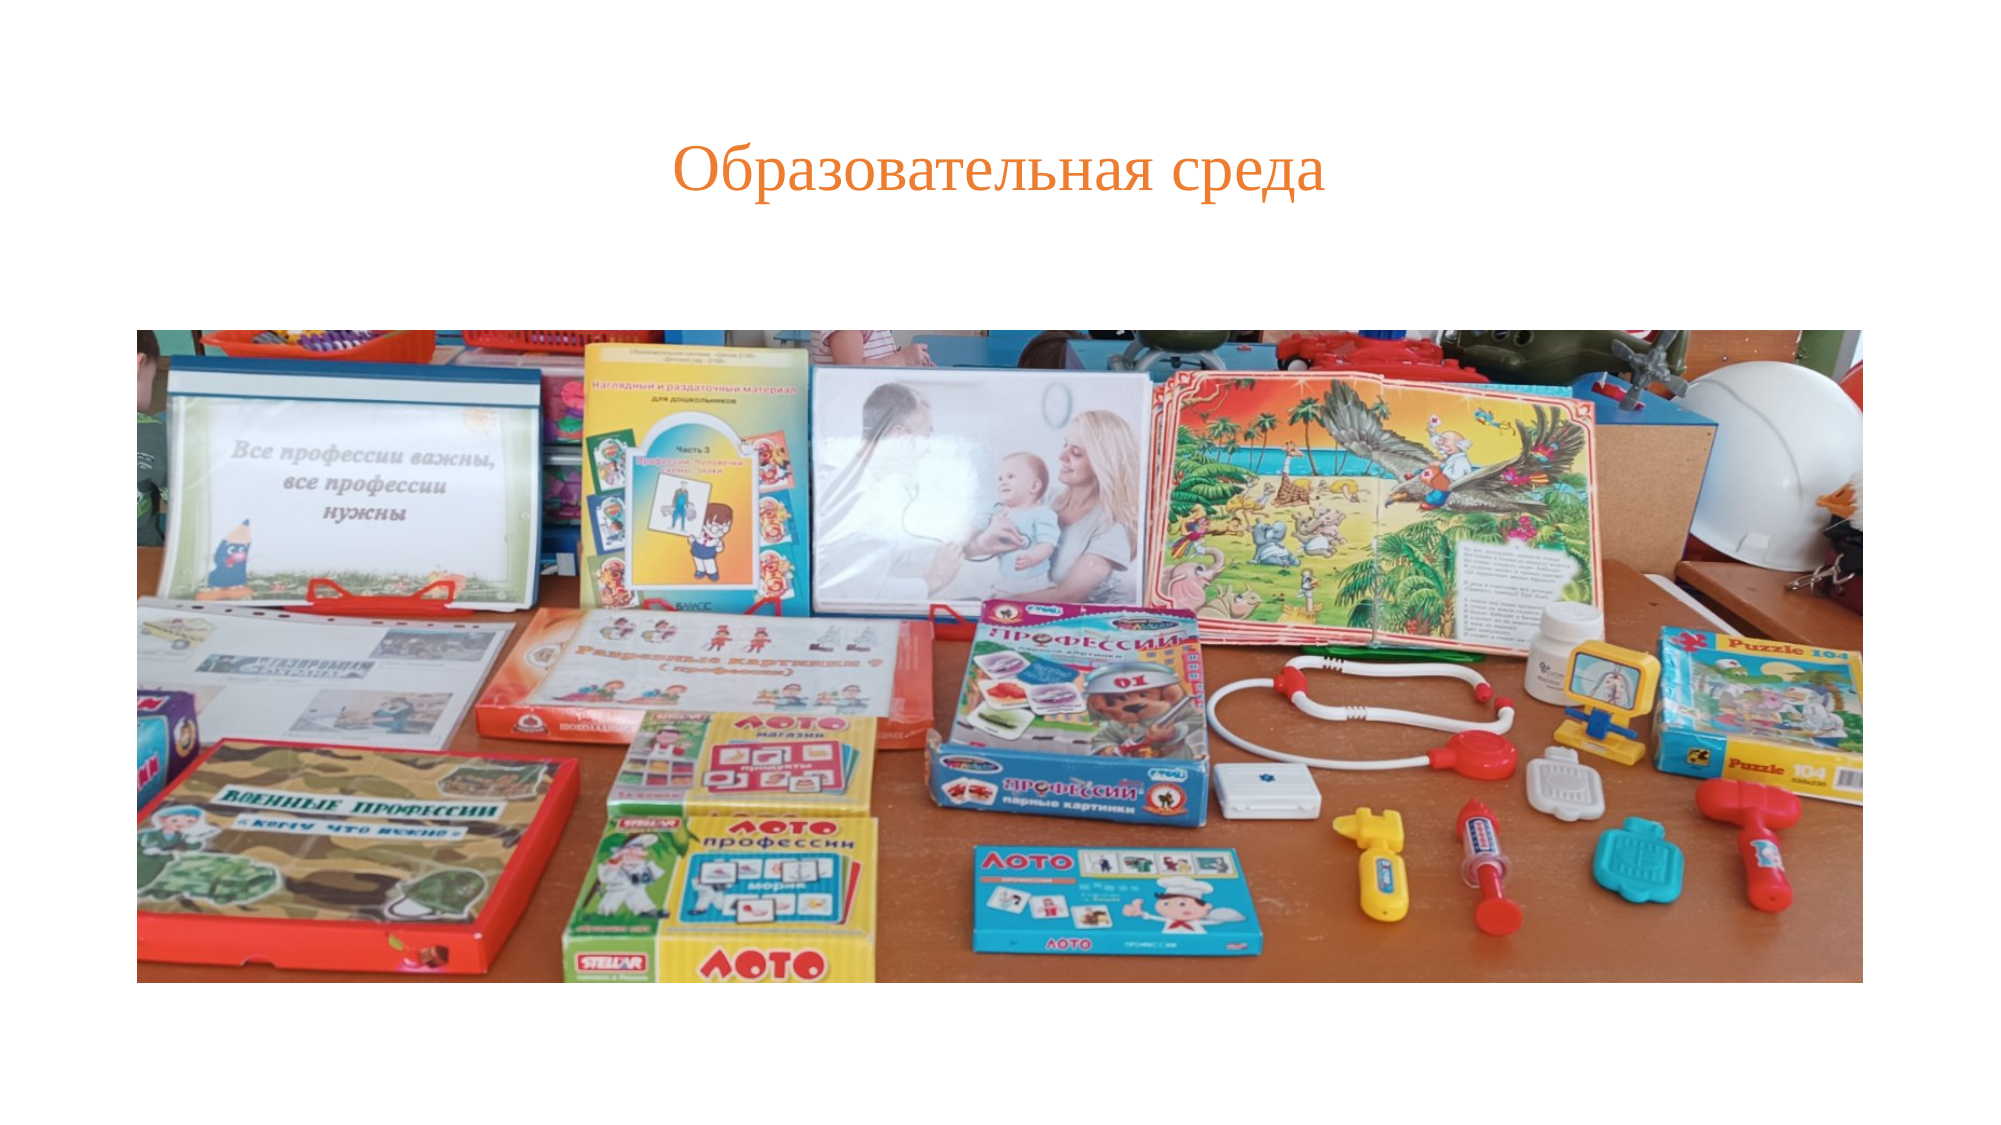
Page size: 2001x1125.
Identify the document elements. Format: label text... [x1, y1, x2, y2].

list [137, 330, 1863, 983]
title Образовательная среда [137, 59, 1863, 278]
